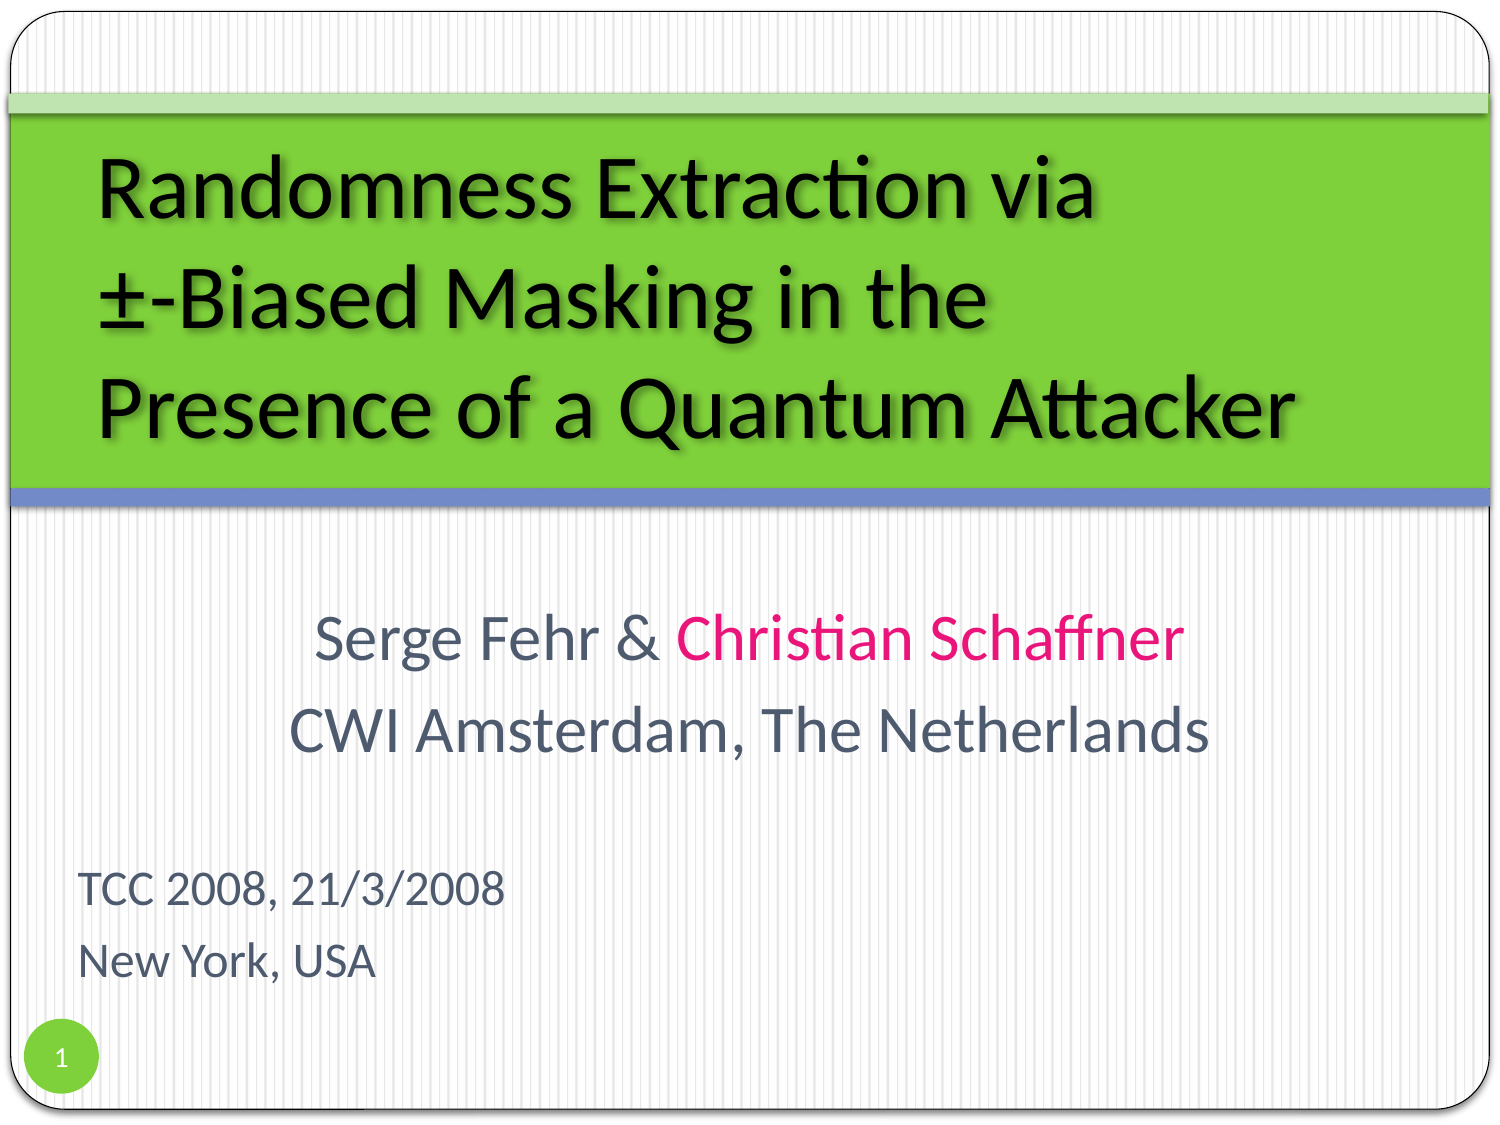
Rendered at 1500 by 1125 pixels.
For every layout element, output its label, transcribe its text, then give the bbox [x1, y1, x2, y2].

title Randomness Extraction via ±-Biased Masking in the Presence of a Quantum Attacker [82, 110, 1465, 481]
text_box TCC 2008, 21/3/2008 New York, USA [58, 855, 1274, 1055]
subtitle Serge Fehr & Christian Schaffner CWI Amsterdam, The Netherlands [142, 585, 1358, 786]
slide_number 1 [23, 1018, 99, 1094]
